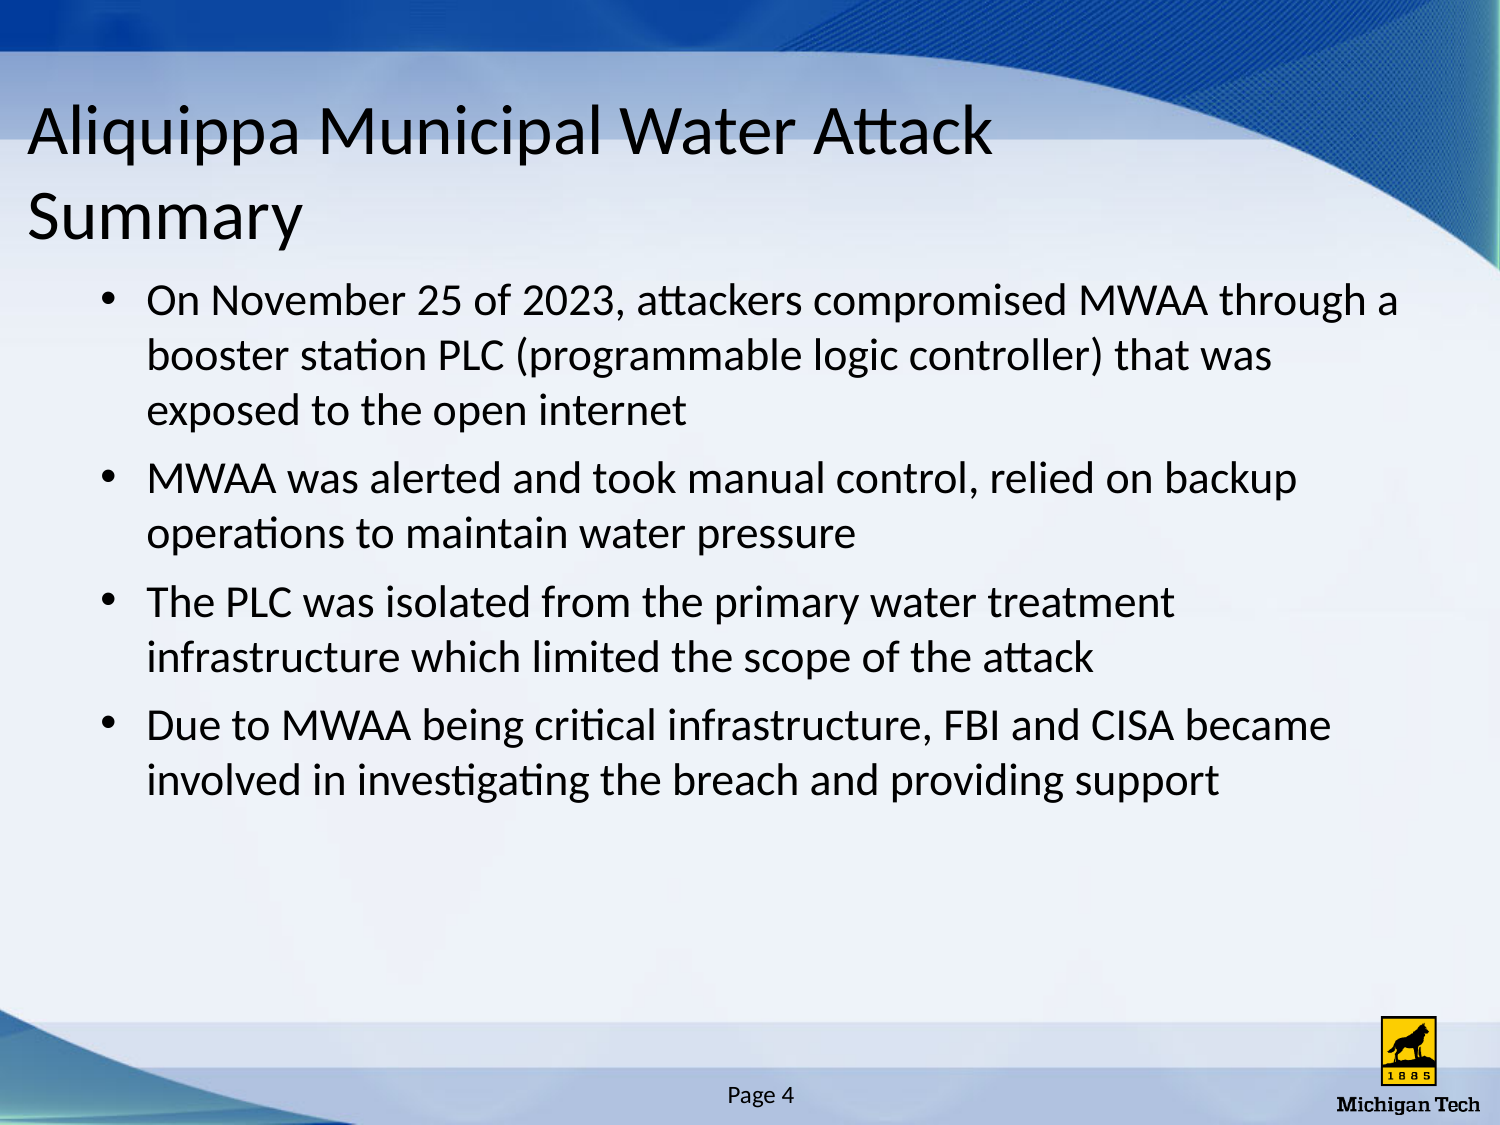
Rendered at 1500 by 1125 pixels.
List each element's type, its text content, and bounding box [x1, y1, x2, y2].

title Aliquippa Municipal Water Attack Summary [12, 75, 1263, 263]
picture [0, 0, 1500, 1125]
list On November 25 of 2023, attackers compromised MWAA through a booster station PLC (programmable logic controller) that was exposed to the open internet MWAA was alerted and took manual control, relied on backup operations to maintain water pressure The PLC was isolated from the primary water treatment infrastructure which limited the scope of the attack​ Due to MWAA being critical infrastructure, FBI and CISA became involved in investigating the breach and providing support [75, 262, 1425, 1063]
